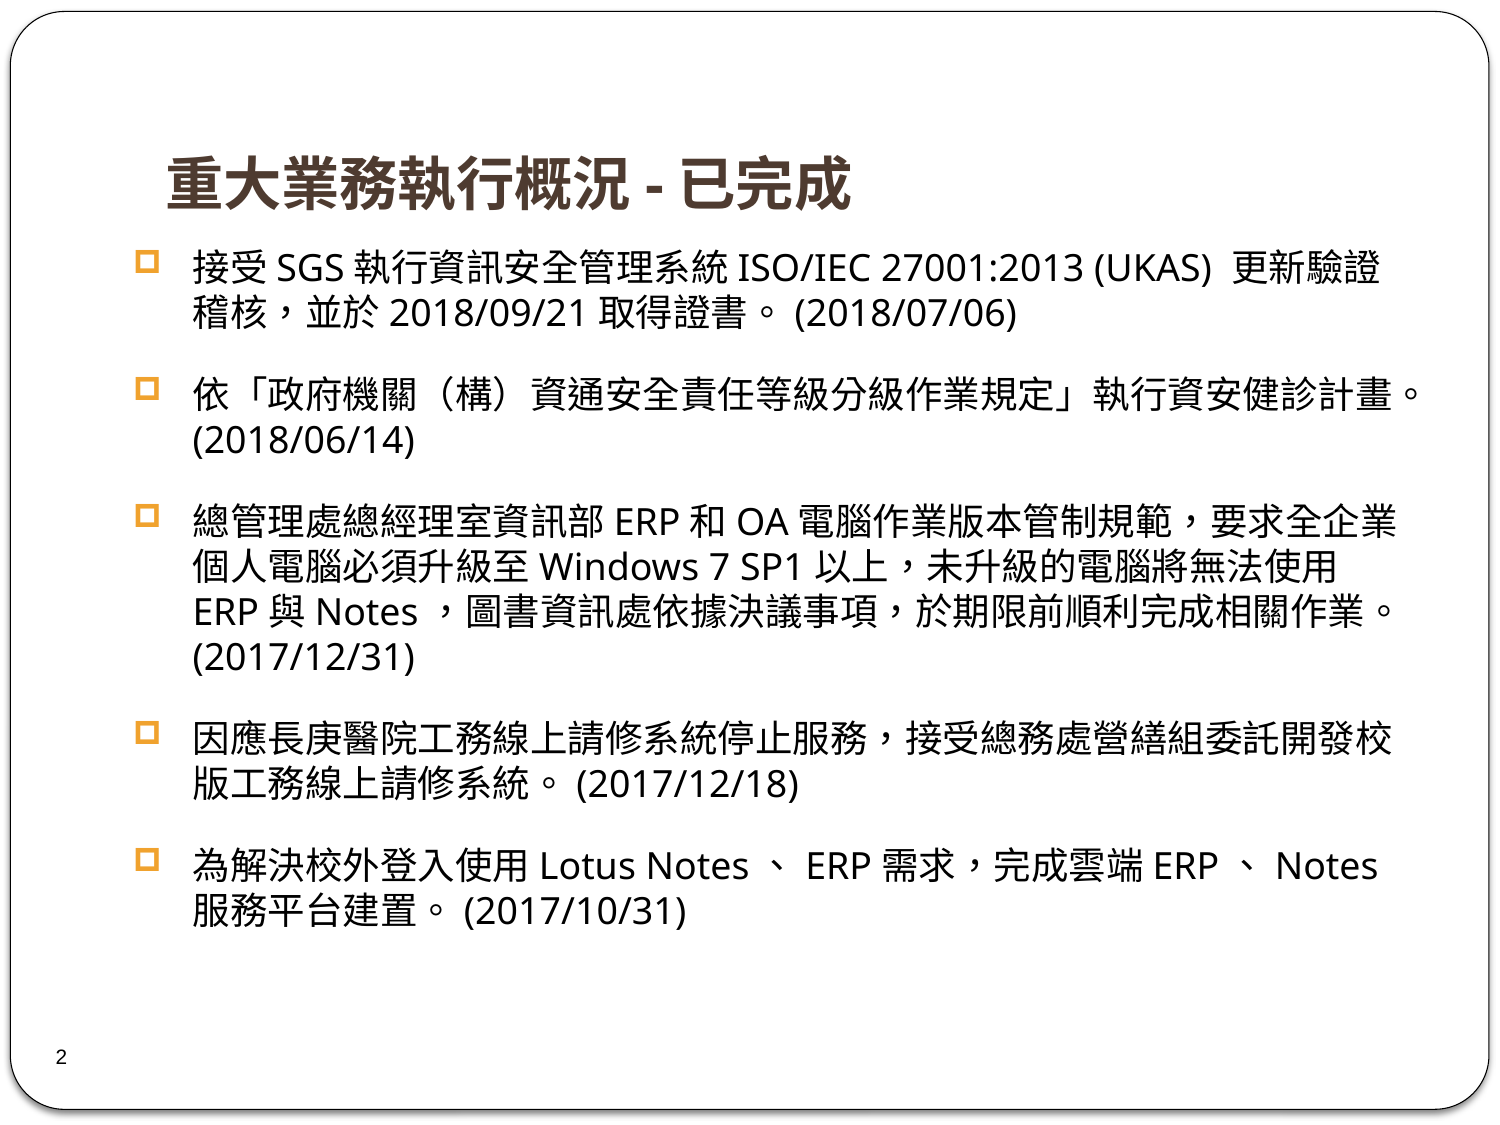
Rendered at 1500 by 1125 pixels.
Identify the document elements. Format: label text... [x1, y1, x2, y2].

list 接受SGS執行資訊安全管理系統ISO/IEC 27001:2013 (UKAS) 更新驗證稽核，並於2018/09/21取得證書。(2018/07/06) 依「政府機關（構）資通安全責任等級分級作業規定」執行資安健診計畫。(2018/06/14) 總管理處總經理室資訊部ERP和OA電腦作業版本管制規範，要求全企業個人電腦必須升級至Windows 7 SP1以上，未升級的電腦將無法使用ERP與Notes，圖書資訊處依據決議事項，於期限前順利完成相關作業。(2017/12/31) 因應長庚醫院工務線上請修系統停止服務，接受總務處營繕組委託開發校版工務線上請修系統。(2017/12/18) 為解決校外登入使用Lotus Notes、ERP需求，完成雲端ERP、Notes服務平台建置。(2017/10/31) [118, 236, 1418, 1004]
slide_number 2 [23, 1018, 99, 1094]
title 重大業務執行概況-已完成 [150, 45, 1425, 233]
